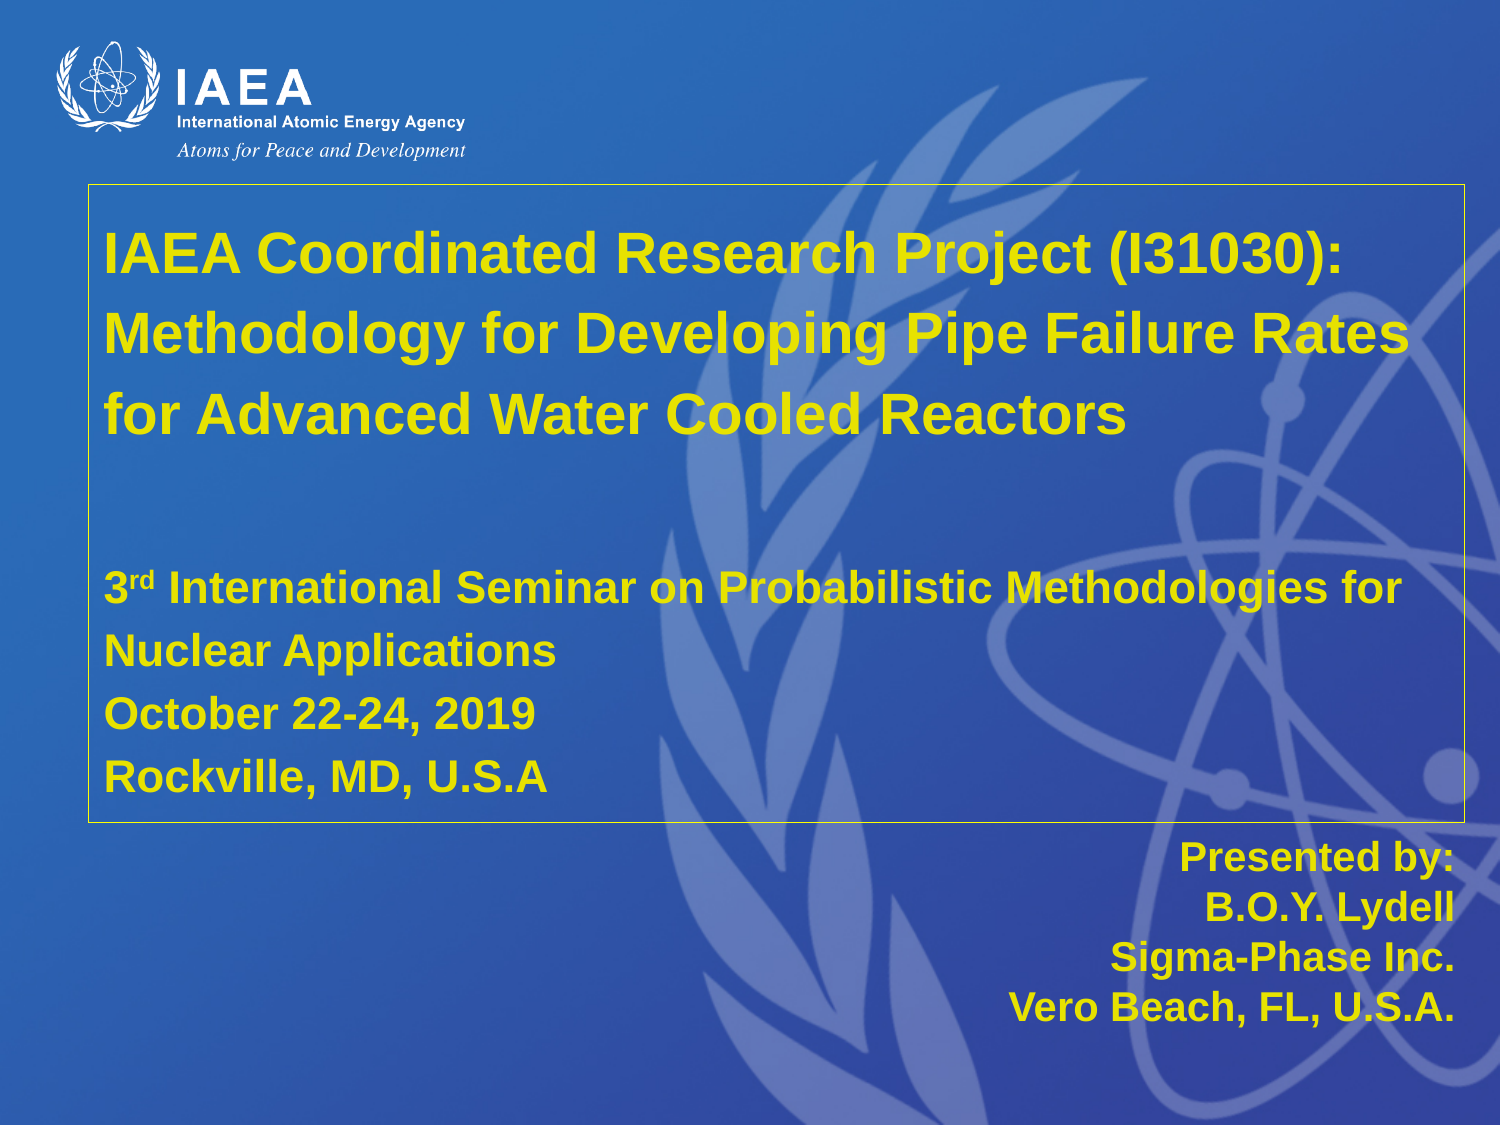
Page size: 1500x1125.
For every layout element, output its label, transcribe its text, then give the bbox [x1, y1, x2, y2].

picture [0, 0, 1500, 1125]
title IAEA Coordinated Research Project (I31030): Methodology for Developing Pipe Failure Rates for Advanced Water Cooled Reactors 3rd International Seminar on Probabilistic Methodologies for Nuclear Applications October 22-24, 2019 Rockville, MD, U.S.A [88, 184, 1465, 823]
subtitle Presented by: B.O.Y. Lydell Sigma-Phase Inc. Vero Beach, FL, U.S.A. [903, 822, 1471, 1059]
